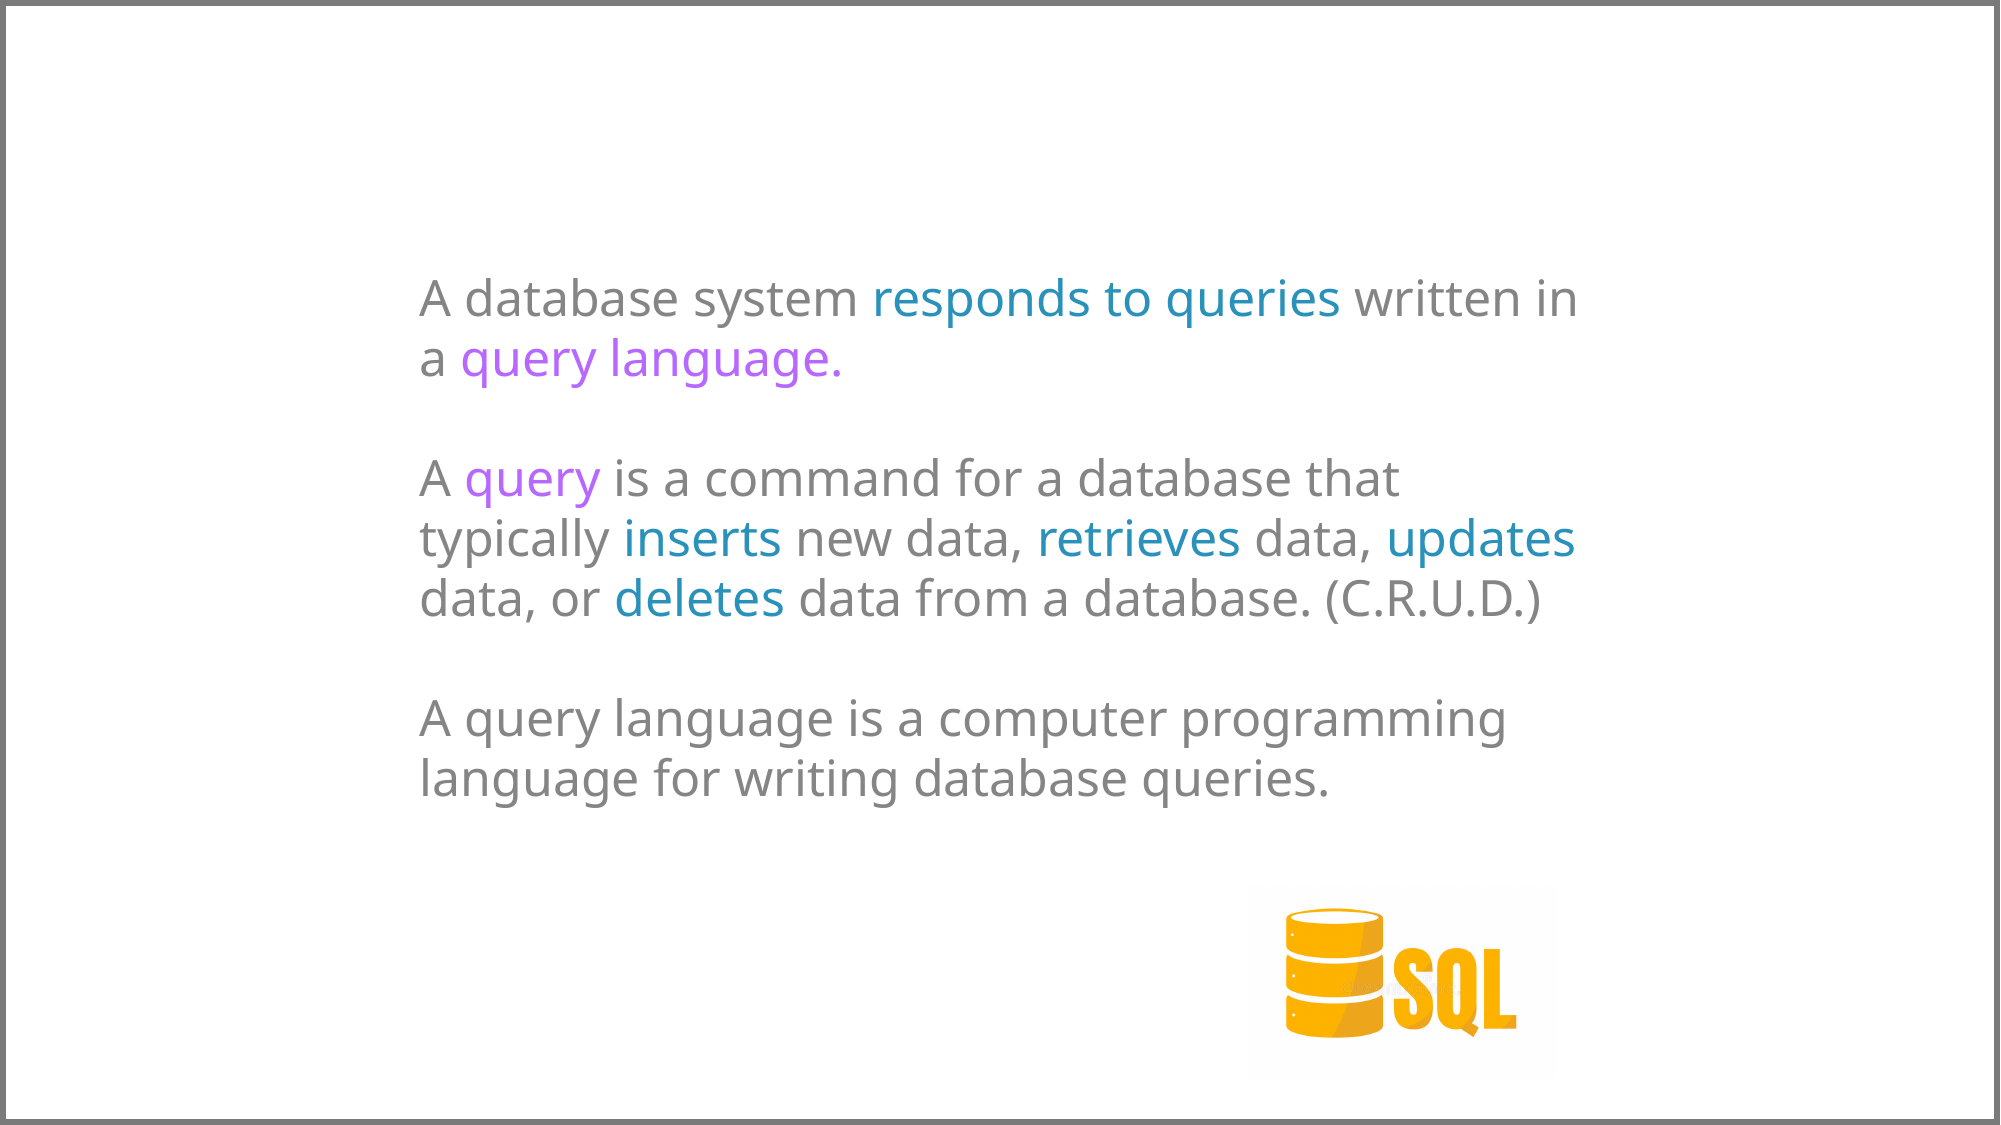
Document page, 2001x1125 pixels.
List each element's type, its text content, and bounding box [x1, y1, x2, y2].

text_box [0, 0, 2000, 1125]
picture [1247, 886, 1556, 1079]
text_box A database system responds to queries written in a query language. A query is a command for a database that typically inserts new data, retrieves data, updates data, or deletes data from a database. (C.R.U.D.) A query language is a computer programming language for writing database queries. [404, 258, 1596, 814]
